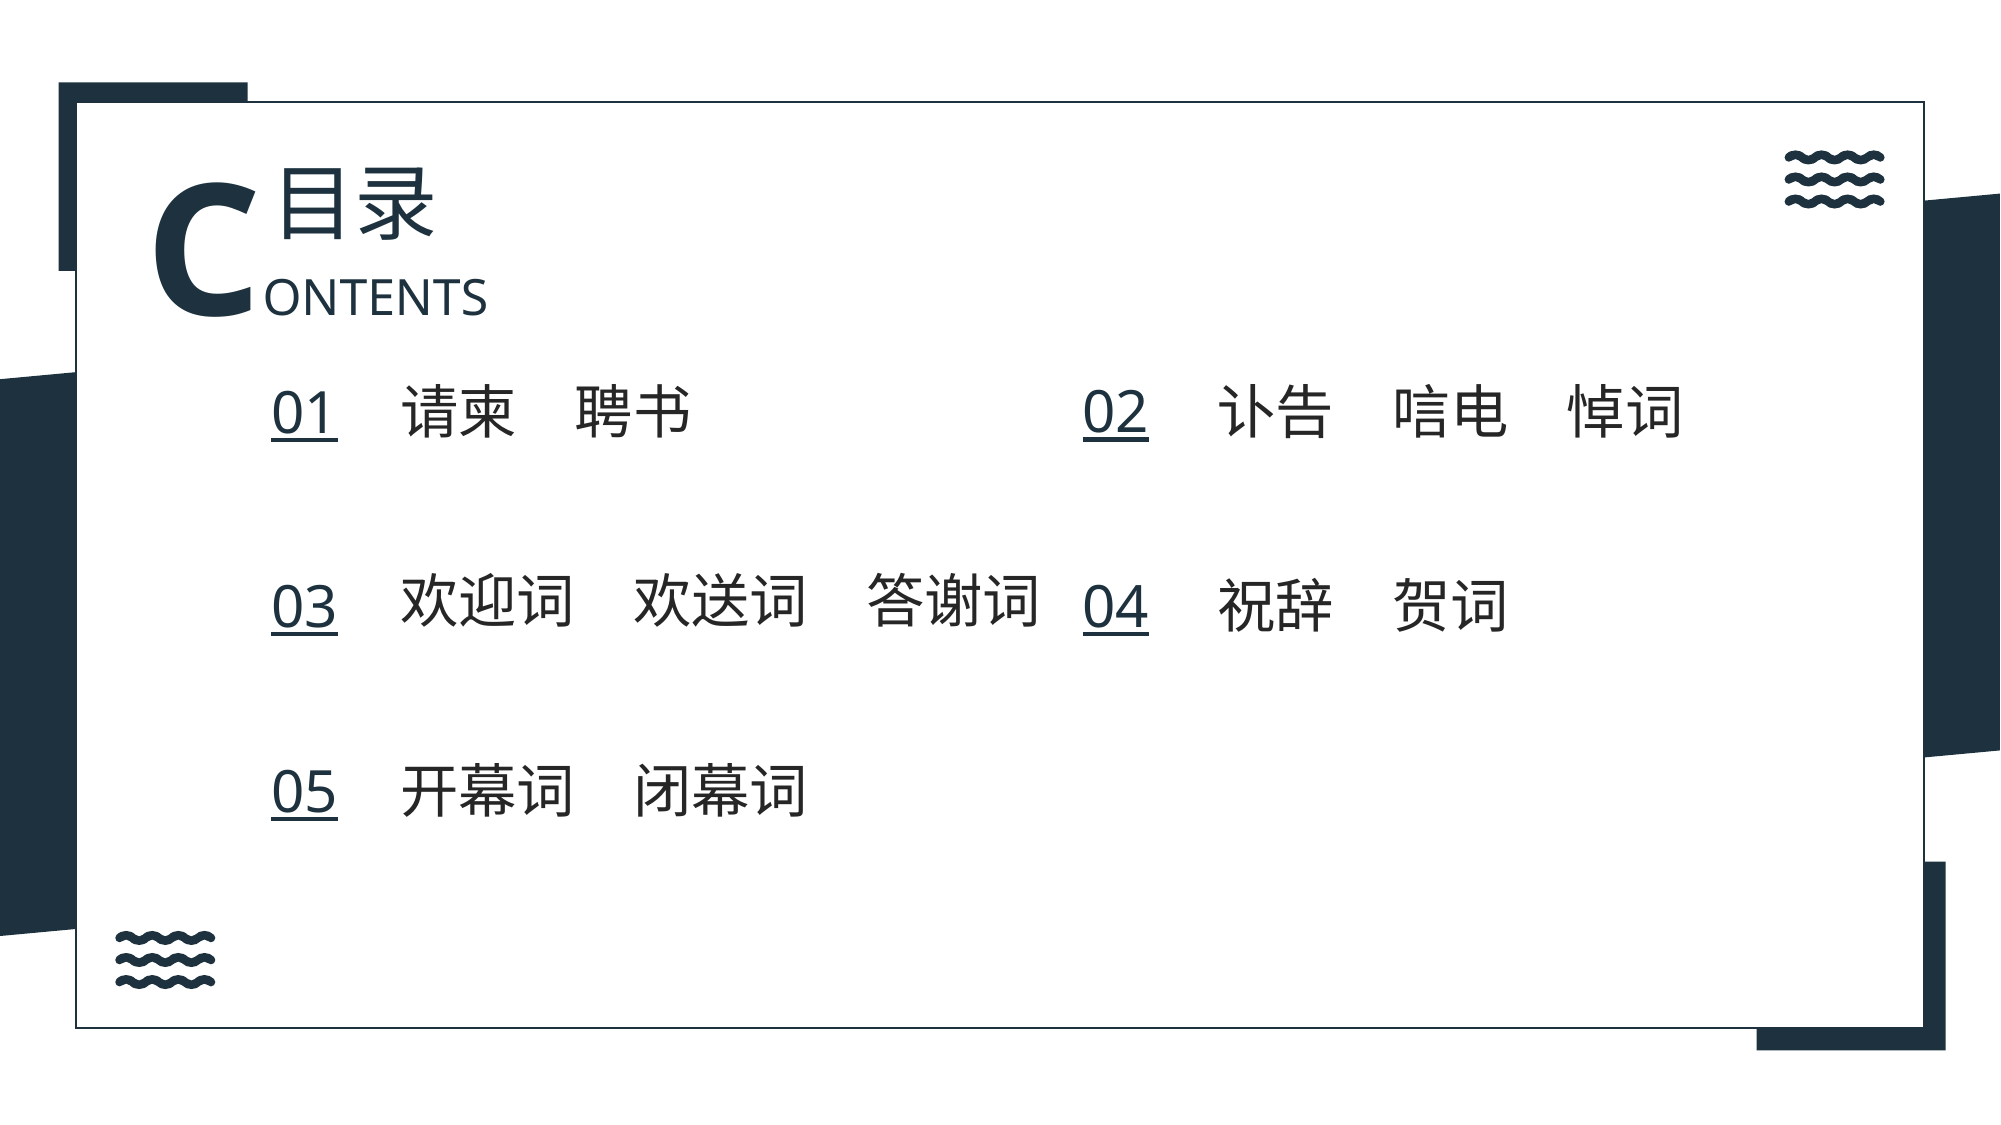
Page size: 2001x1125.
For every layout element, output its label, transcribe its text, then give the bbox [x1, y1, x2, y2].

text_box 04 [1068, 561, 1202, 647]
text_box 02 [1068, 367, 1202, 452]
text_box 开幕词 闭幕词 [385, 746, 1068, 832]
text_box CONTENTS [44, 124, 590, 360]
text_box [1756, 861, 1947, 1051]
text_box [0, 371, 75, 938]
text_box 05 [256, 746, 385, 832]
text_box 01 [256, 367, 385, 453]
text_box [115, 975, 216, 990]
text_box 03 [256, 561, 399, 647]
text_box 讣告 唁电 悼词 [1202, 367, 1860, 453]
text_box [115, 952, 216, 968]
text_box 请柬 聘书 [385, 367, 1068, 453]
text_box [1784, 194, 1885, 209]
text_box [1925, 192, 2000, 759]
text_box 目录 [256, 143, 509, 258]
text_box [115, 930, 216, 946]
text_box 欢迎词 欢送词 答谢词 [385, 557, 1068, 642]
text_box [75, 101, 1925, 1029]
text_box [1784, 150, 1885, 165]
text_box 祝辞 贺词 [1202, 561, 1718, 647]
text_box [1784, 172, 1885, 187]
text_box [58, 81, 249, 124]
